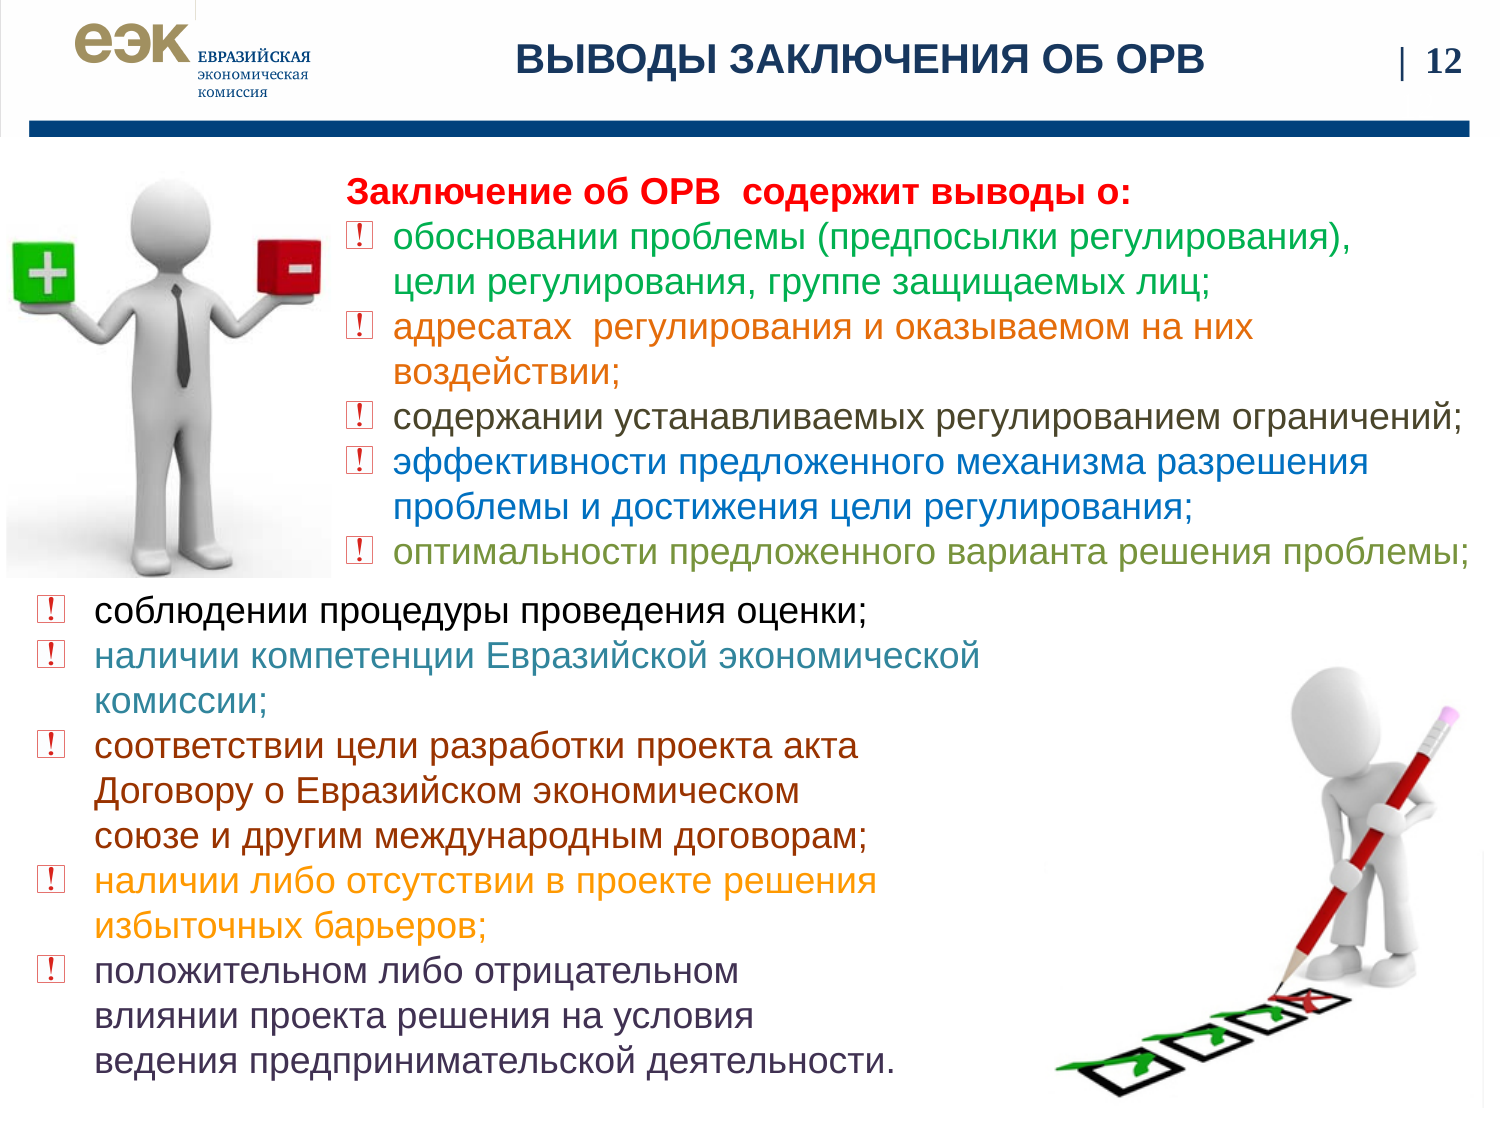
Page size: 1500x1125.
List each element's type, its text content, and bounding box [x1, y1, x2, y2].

picture [37, 730, 65, 758]
picture [346, 311, 373, 339]
picture [346, 446, 373, 474]
picture [37, 955, 65, 983]
picture [1034, 658, 1484, 1109]
picture [346, 401, 373, 429]
text_box Заключение об ОРВ содержит выводы о: обосновании проблемы (предпосылки регулирования), цели регулирования, группе защищаемых лиц; адресатах регулирования и оказываемом на них воздействии; содержании устанавливаемых регулированием ограничений; эффективности предложенного механизма разрешения проблемы и достижения цели регулирования; оптимальности предложенного варианта решения проблемы; [331, 160, 1500, 580]
picture [37, 865, 65, 893]
picture [37, 640, 65, 668]
picture [37, 595, 65, 623]
picture [346, 221, 373, 249]
picture [5, 170, 332, 579]
text_box Выводы заключения об ОРВ [479, 24, 1242, 90]
picture [346, 536, 373, 564]
text_box соблюдении процедуры проведения оценки; наличии компетенции Евразийской экономической комиссии; соответствии цели разработки проекта акта Договору о Евразийском экономическом союзе и другим международным договорам; наличии либо отсутствии в проекте решения избыточных барьеров; положительном либо отрицательном влиянии проекта решения на условия ведения предпринимательской деятельности. [23, 579, 1055, 1089]
slide_number | 12 12 [1383, 29, 1484, 92]
